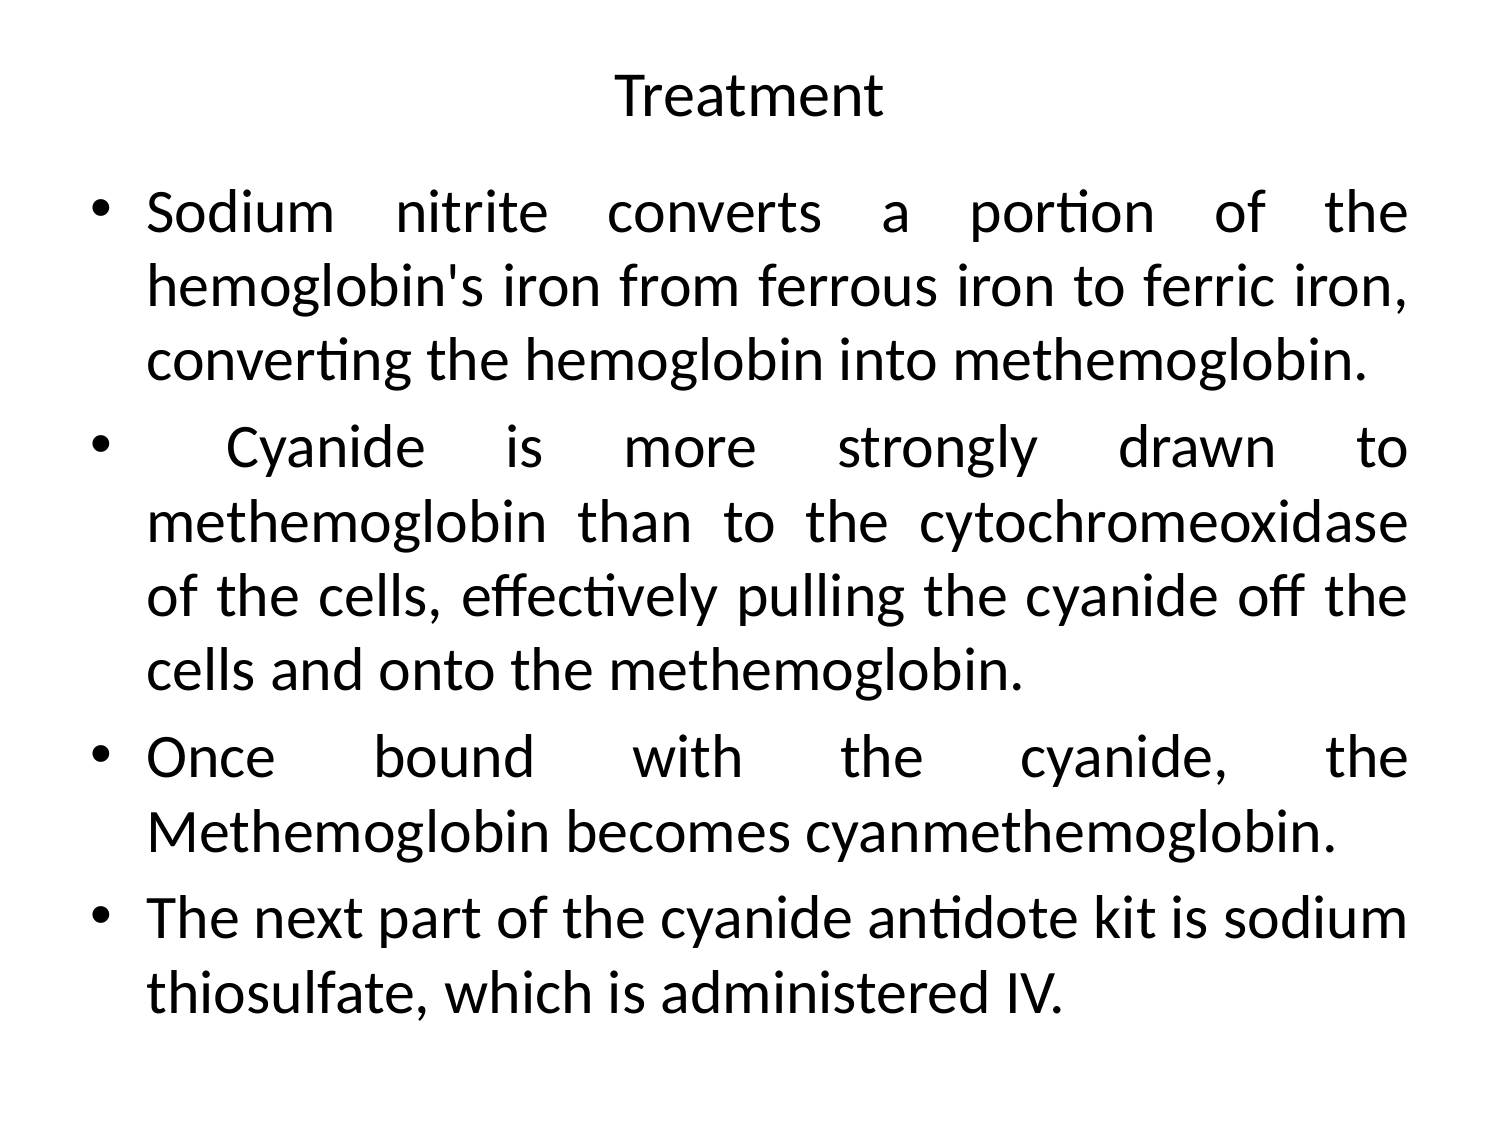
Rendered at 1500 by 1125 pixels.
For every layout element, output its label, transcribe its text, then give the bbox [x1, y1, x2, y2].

title Treatment [75, 45, 1425, 138]
list Sodium nitrite converts a portion of the hemoglobin's iron from ferrous iron to ferric iron, converting the hemoglobin into methemoglobin. Cyanide is more strongly drawn to methemoglobin than to the cytochromeoxidase of the cells, effectively pulling the cyanide off the cells and onto the methemoglobin. Once bound with the cyanide, the Methemoglobin becomes cyanmethemoglobin. The next part of the cyanide antidote kit is sodium thiosulfate, which is administered IV. [75, 162, 1425, 1088]
